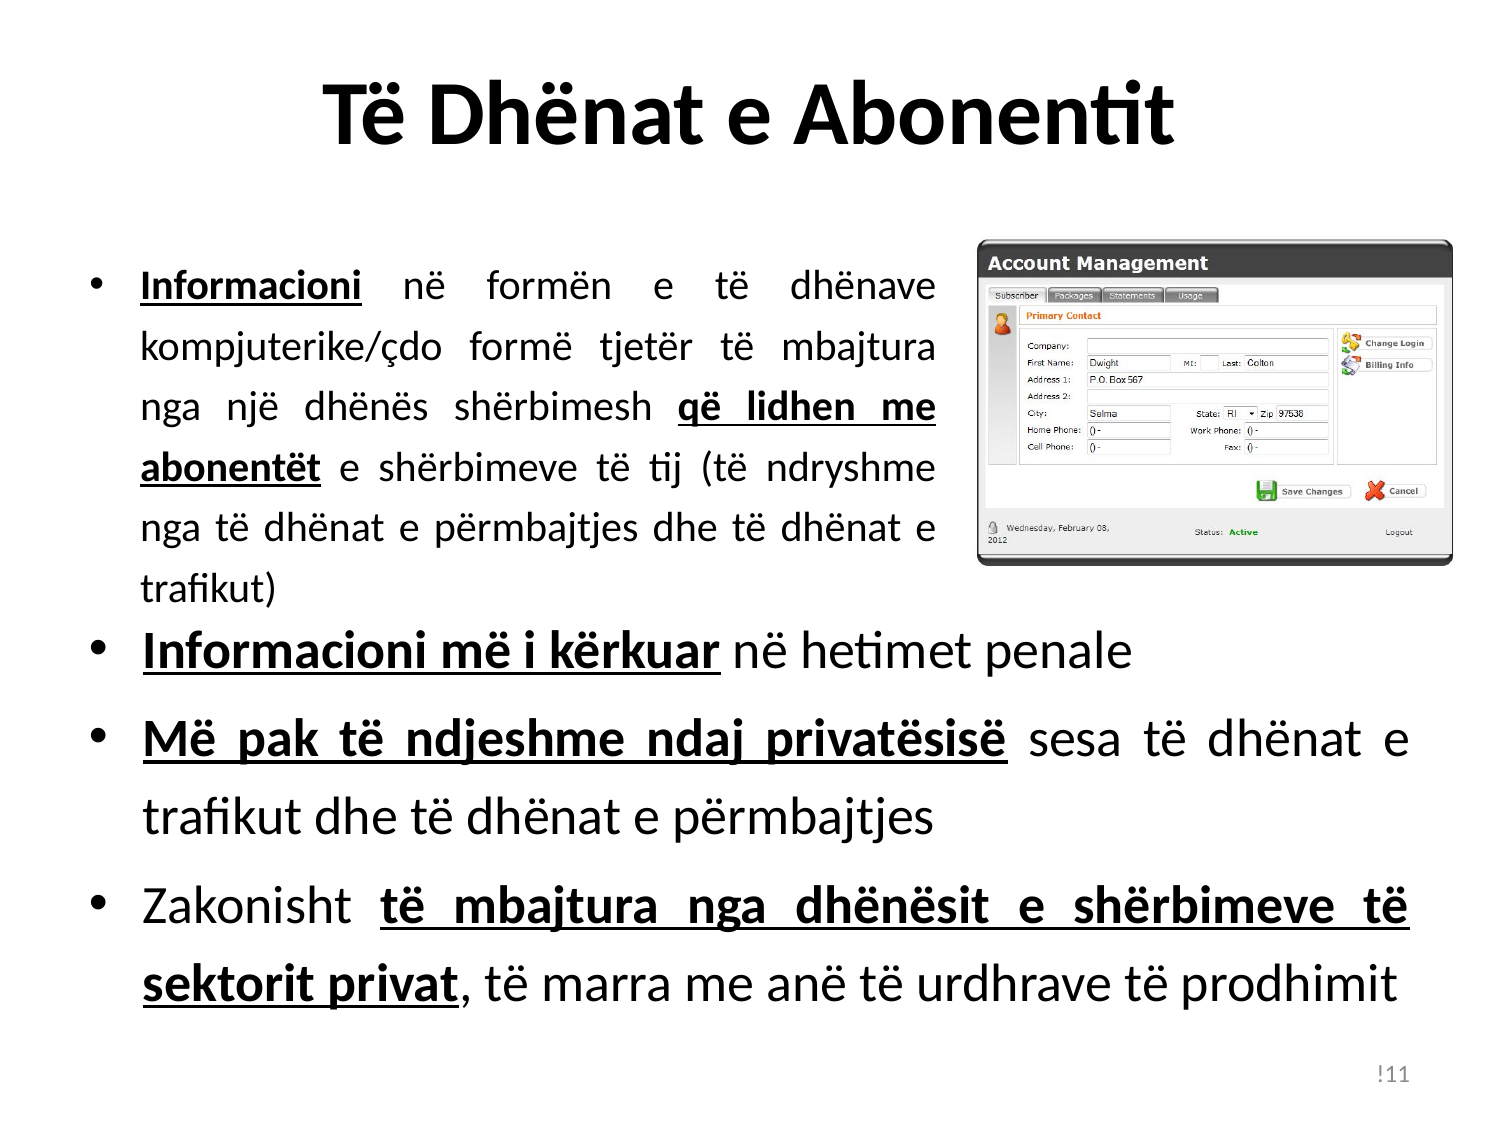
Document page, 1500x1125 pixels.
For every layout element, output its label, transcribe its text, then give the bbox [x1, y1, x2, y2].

list Informacioni më i kërkuar në hetimet penale Më pak të ndjeshme ndaj privatësisë sesa të dhënat e trafikut dhe të dhënat e përmbajtjes Zakonisht të mbajtura nga dhënësit e shërbimeve të sektorit privat, të marra me anë të urdhrave të prodhimit [73, 593, 1425, 1050]
text_box Informacioni në formën e të dhënave kompjuterike/çdo formë tjetër të mbajtura nga një dhënës shërbimesh që lidhen me abonentët e shërbimeve të tij (të ndryshme nga të dhënat e përmbajtjes dhe të dhënat e trafikut) [74, 240, 952, 627]
title Të Dhënat e Abonentit [75, 45, 1425, 233]
slide_number !11 [1074, 1042, 1425, 1103]
picture [972, 235, 1459, 569]
